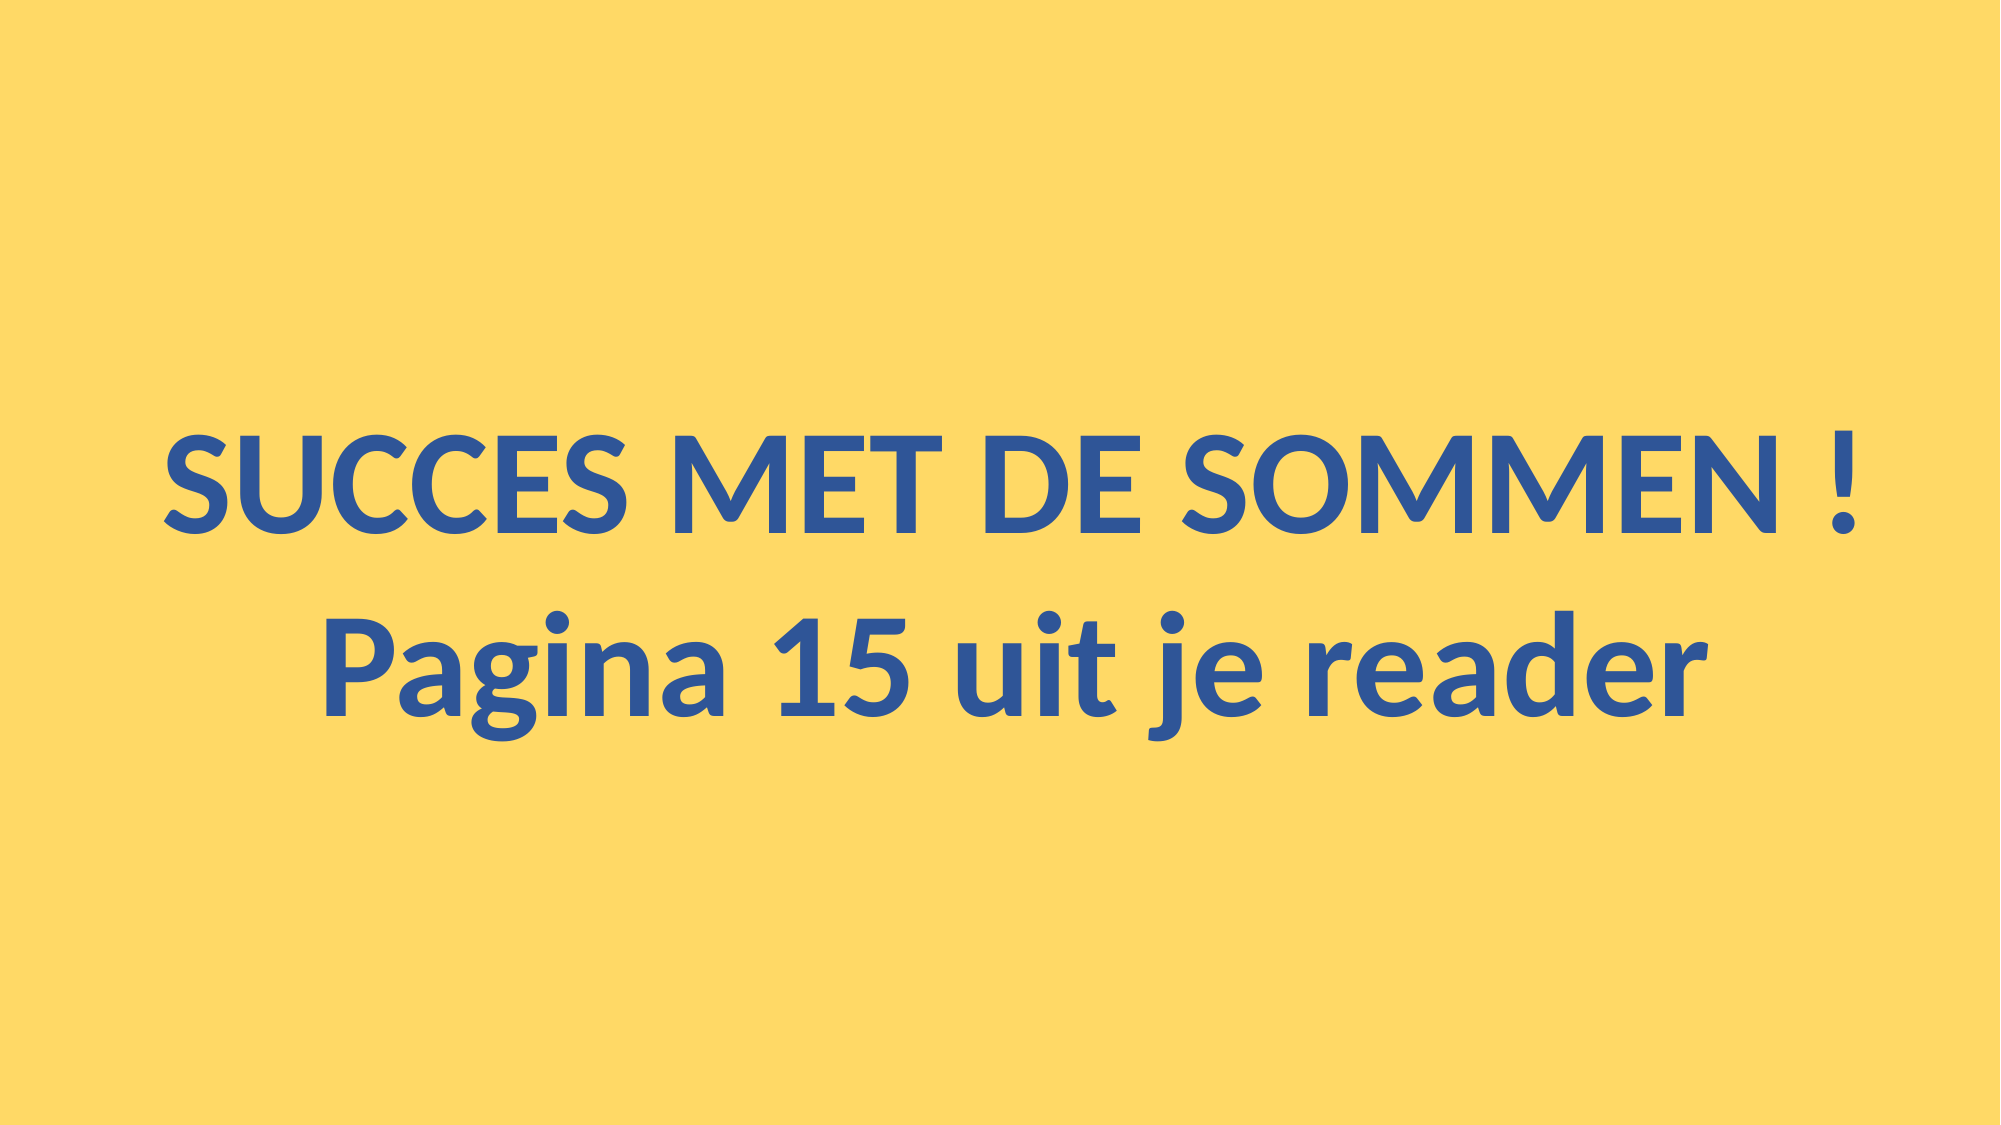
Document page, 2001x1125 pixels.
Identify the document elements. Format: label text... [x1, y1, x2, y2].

list SUCCES MET DE SOMMEN ! Pagina 15 uit je reader [137, 195, 1894, 1014]
